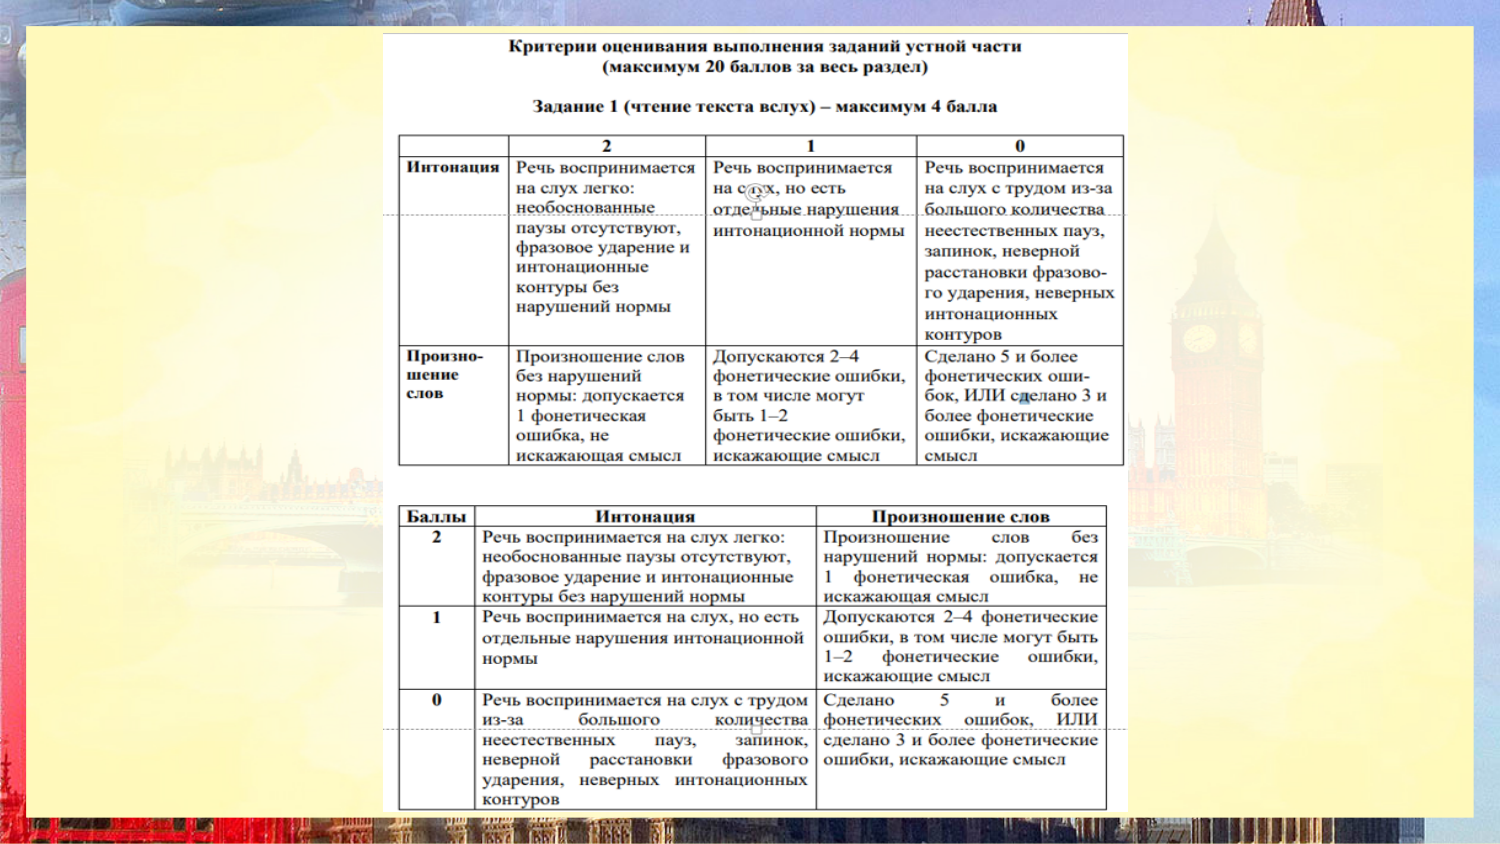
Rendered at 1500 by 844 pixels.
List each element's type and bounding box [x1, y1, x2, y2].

list [383, 33, 1129, 812]
picture [0, 0, 1500, 844]
